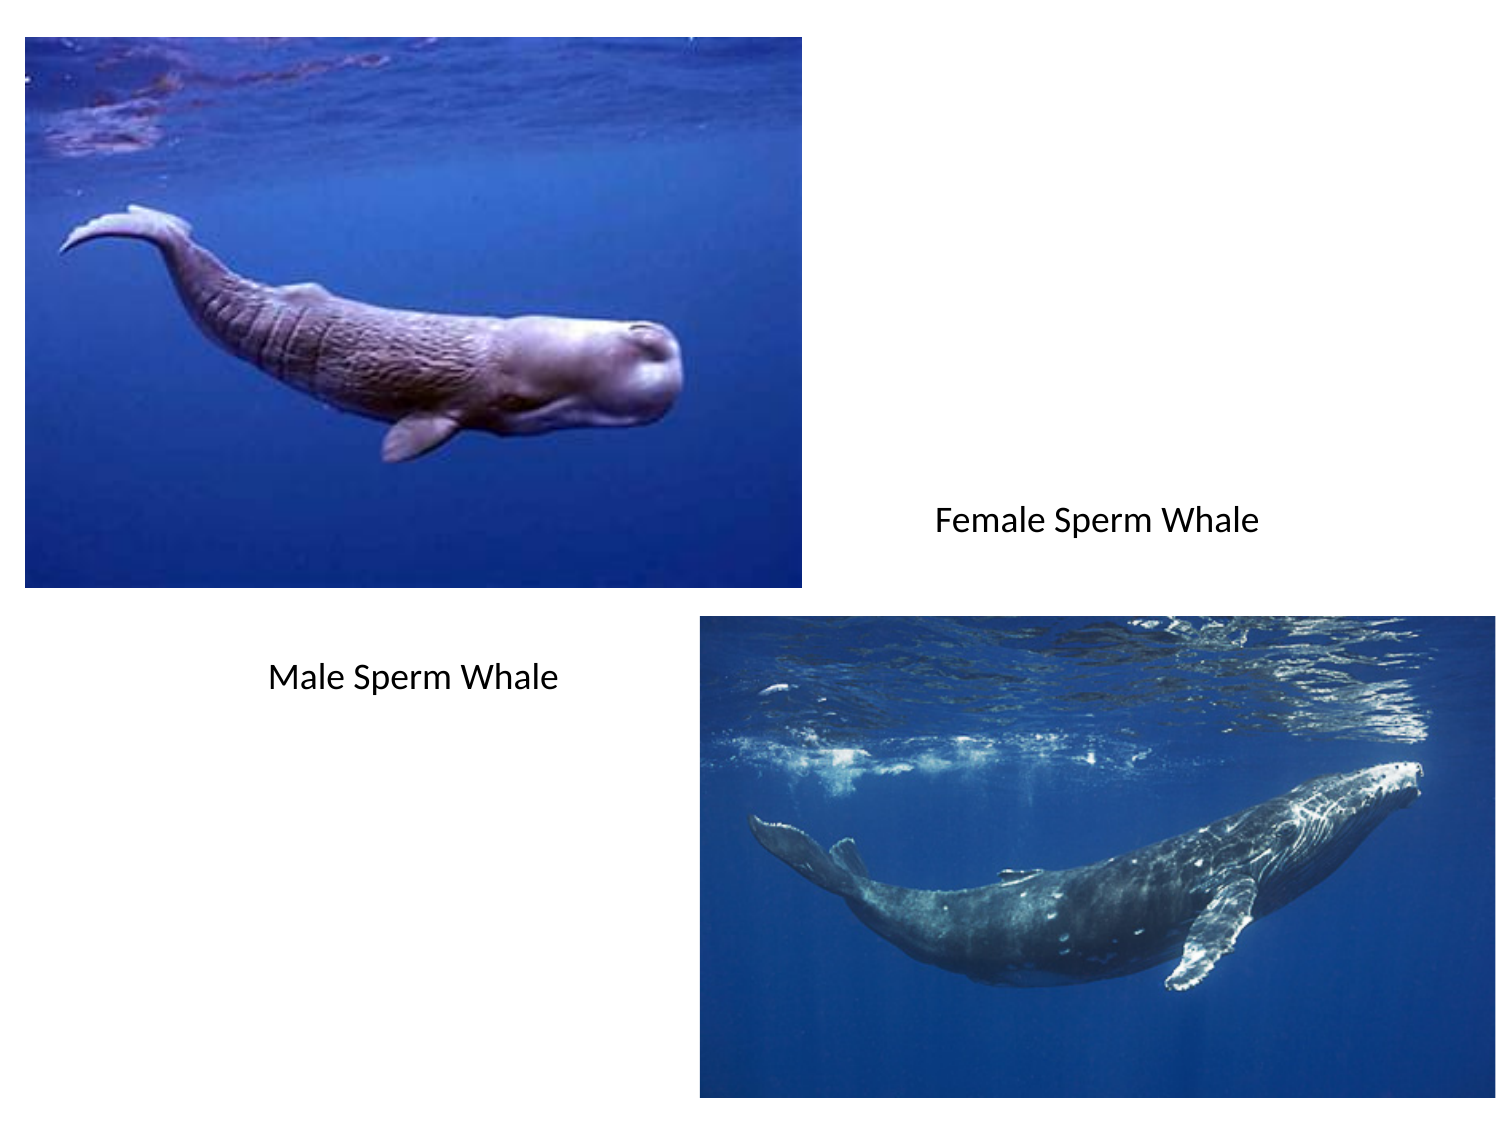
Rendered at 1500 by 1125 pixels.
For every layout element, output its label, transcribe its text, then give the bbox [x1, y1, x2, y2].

text_box Male Sperm Whale [151, 644, 677, 705]
picture [25, 37, 802, 588]
text_box Female Sperm Whale [835, 487, 1361, 548]
picture [699, 616, 1496, 1099]
